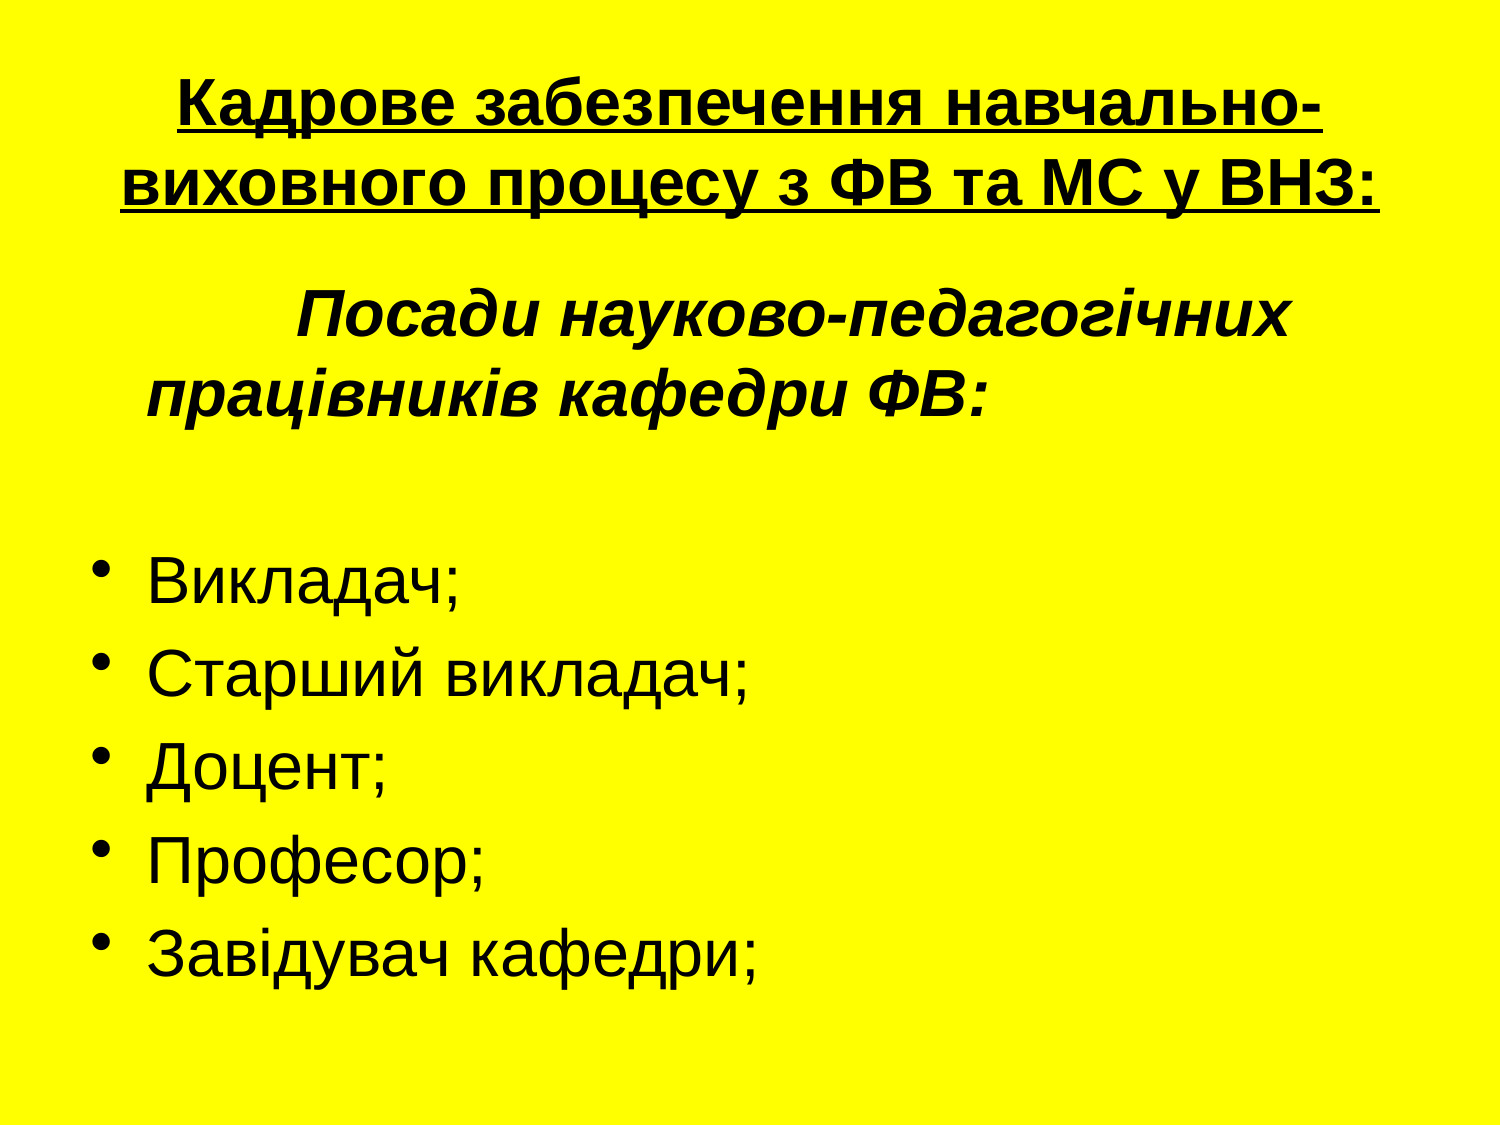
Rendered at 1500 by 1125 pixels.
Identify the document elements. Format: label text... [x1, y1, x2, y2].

list Посади науково-педагогічних працівників кафедри ФВ: Викладач; Старший викладач; Доцент; Професор; Завідувач кафедри; [75, 262, 1425, 1075]
title Кадрове забезпечення навчально-виховного процесу з ФВ та МС у ВНЗ: [24, 45, 1475, 233]
